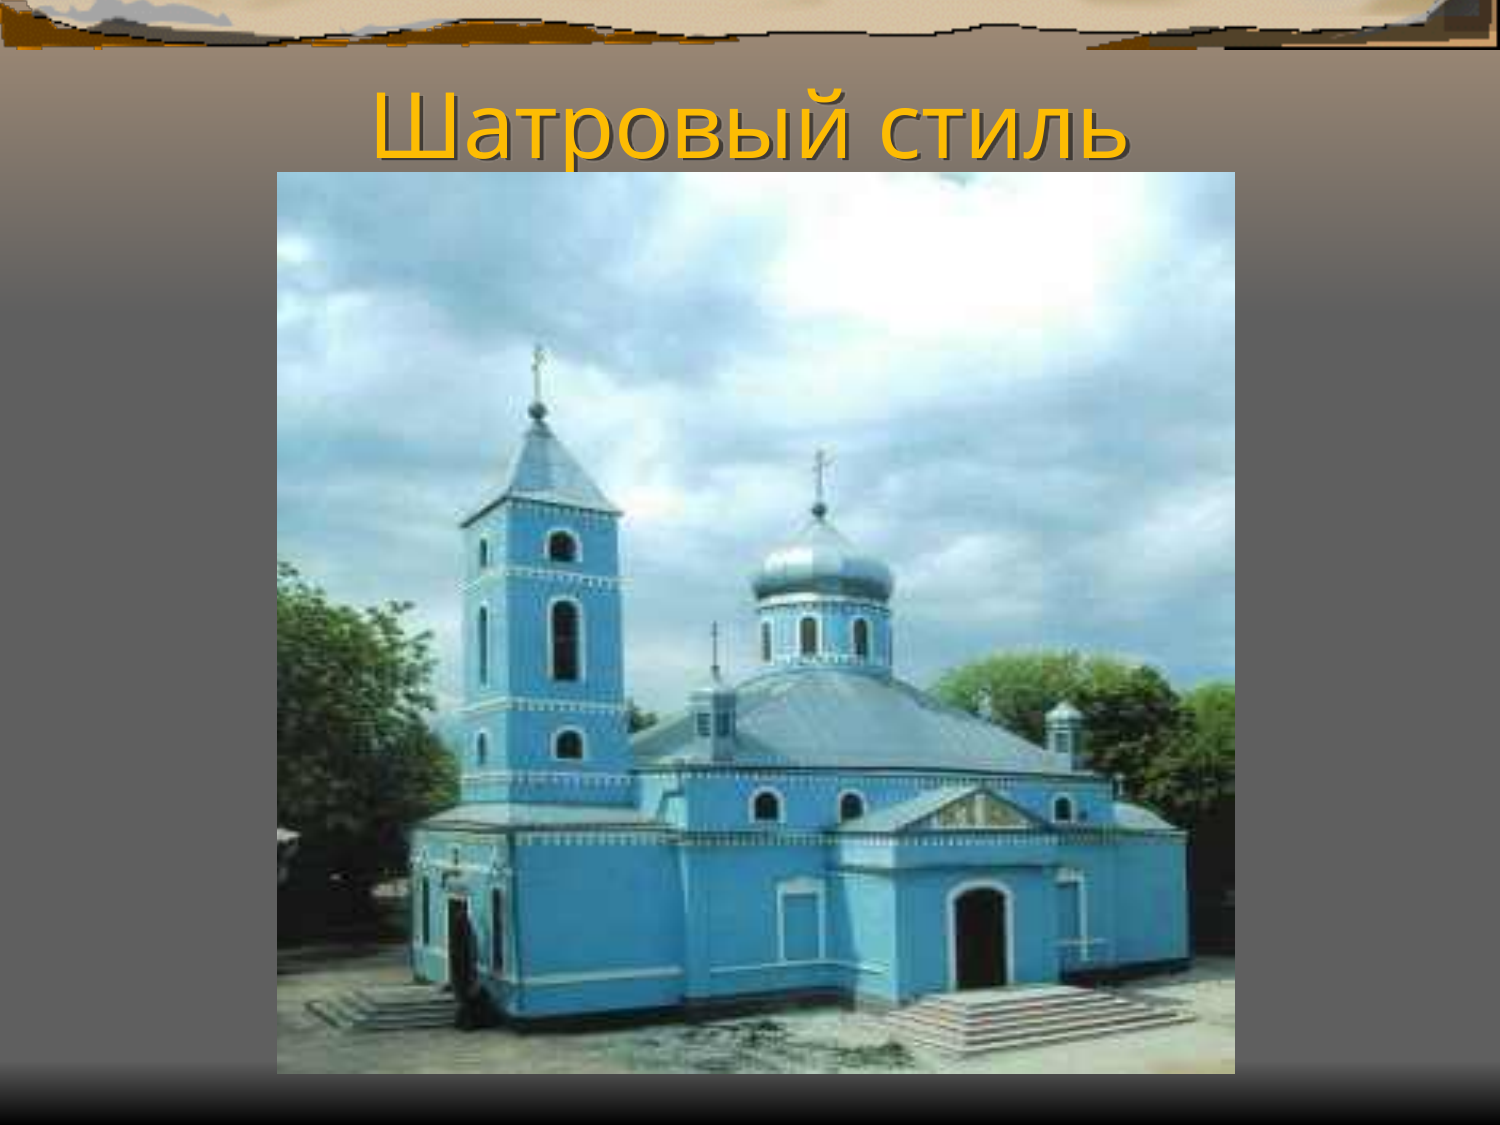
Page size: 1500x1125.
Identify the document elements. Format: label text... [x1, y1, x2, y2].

picture [277, 172, 1235, 1074]
title Шатровый стиль [112, 42, 1388, 185]
picture [0, 0, 1500, 50]
